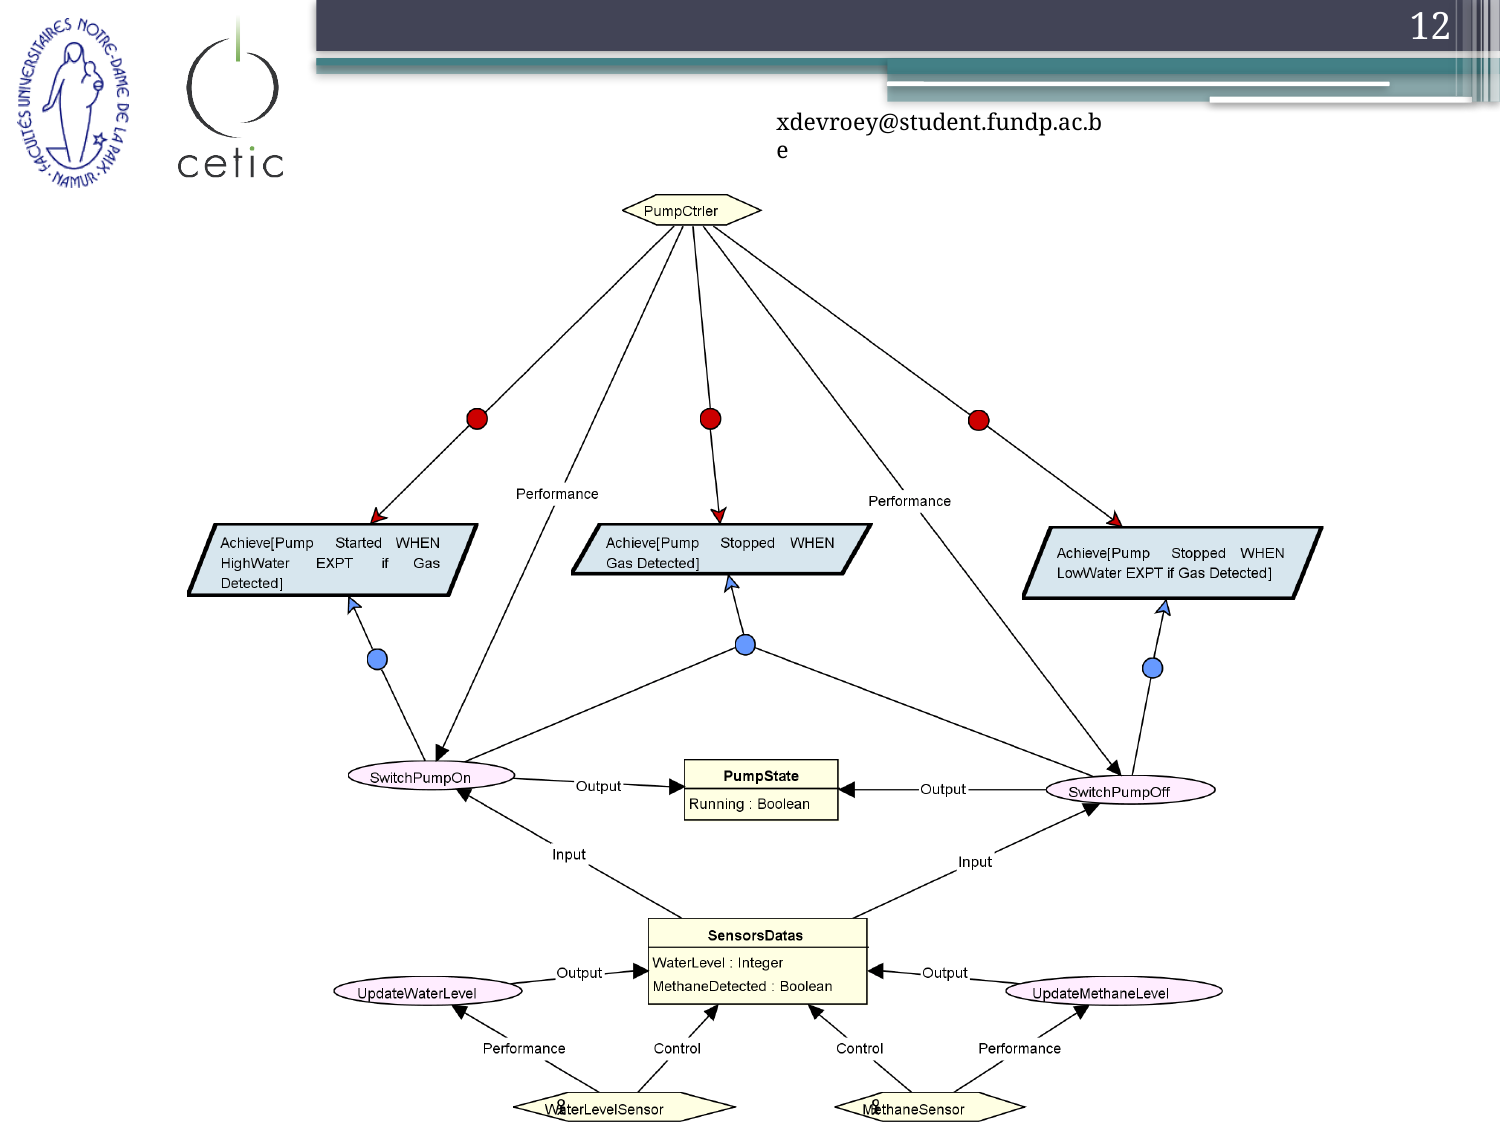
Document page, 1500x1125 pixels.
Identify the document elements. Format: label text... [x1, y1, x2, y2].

slide_number 12 [1341, 0, 1466, 61]
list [187, 194, 1325, 1125]
footer xdevroey@student.fundp.ac.be [761, 100, 1125, 176]
picture [17, 18, 129, 188]
picture [175, 11, 285, 180]
